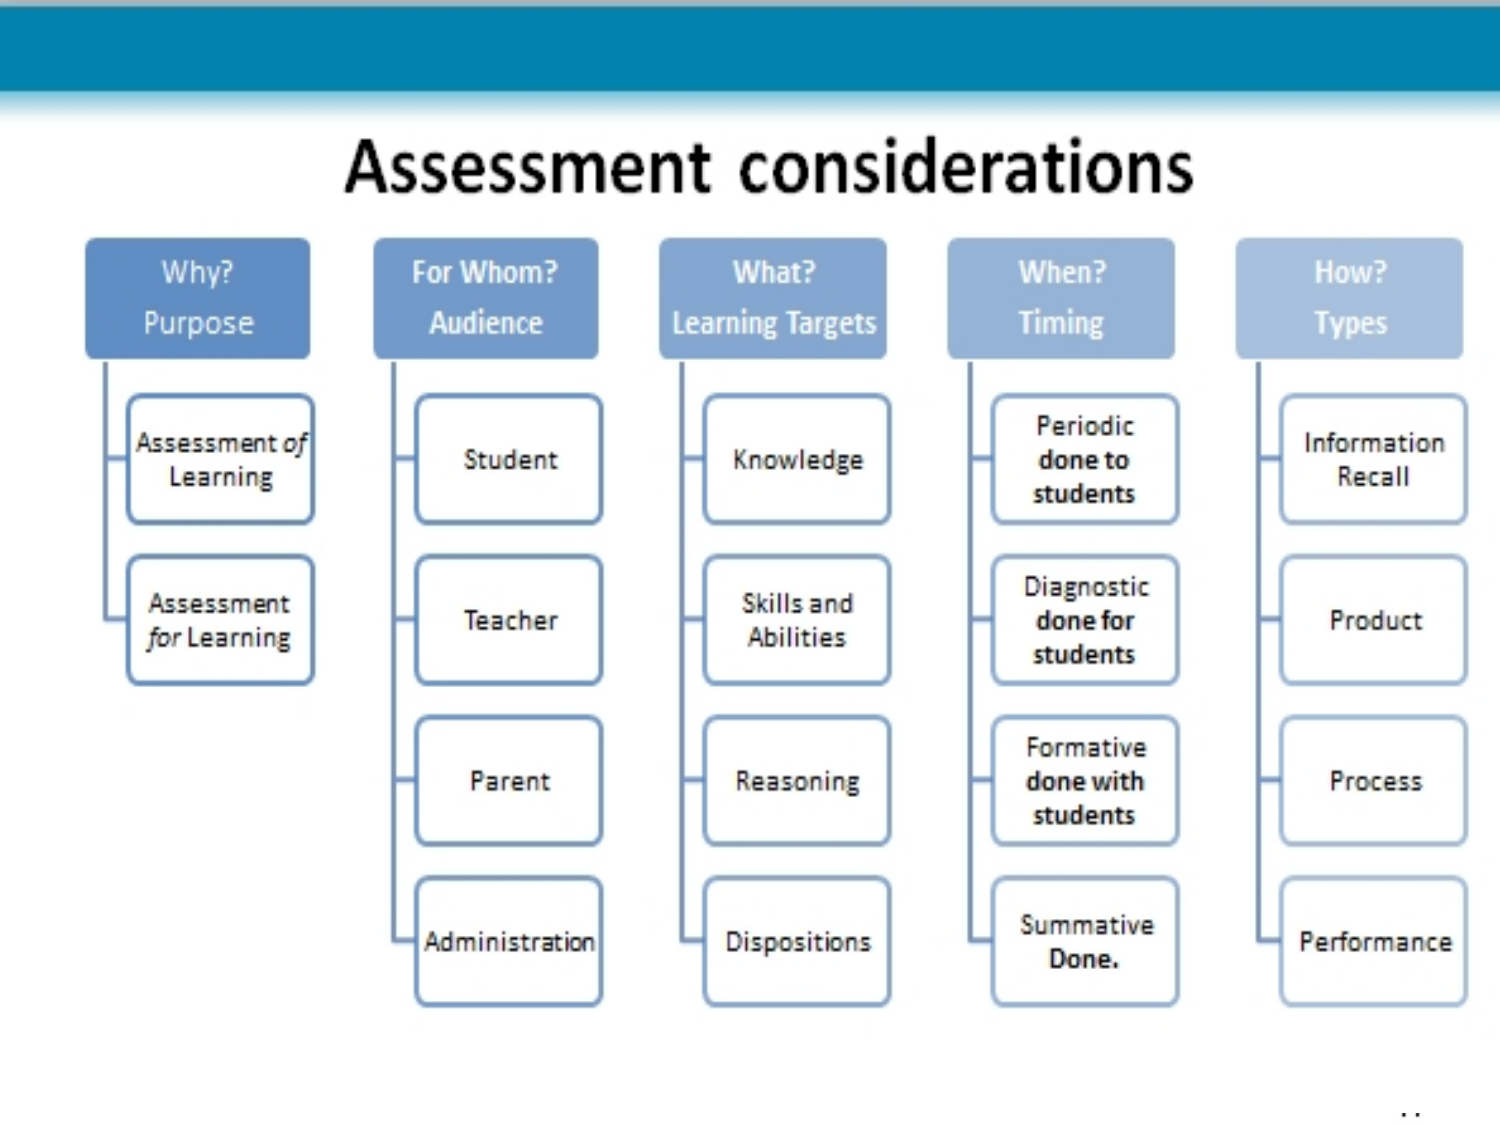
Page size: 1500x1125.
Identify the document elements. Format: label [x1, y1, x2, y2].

list [0, 0, 1500, 1113]
picture [0, 1113, 1500, 1125]
